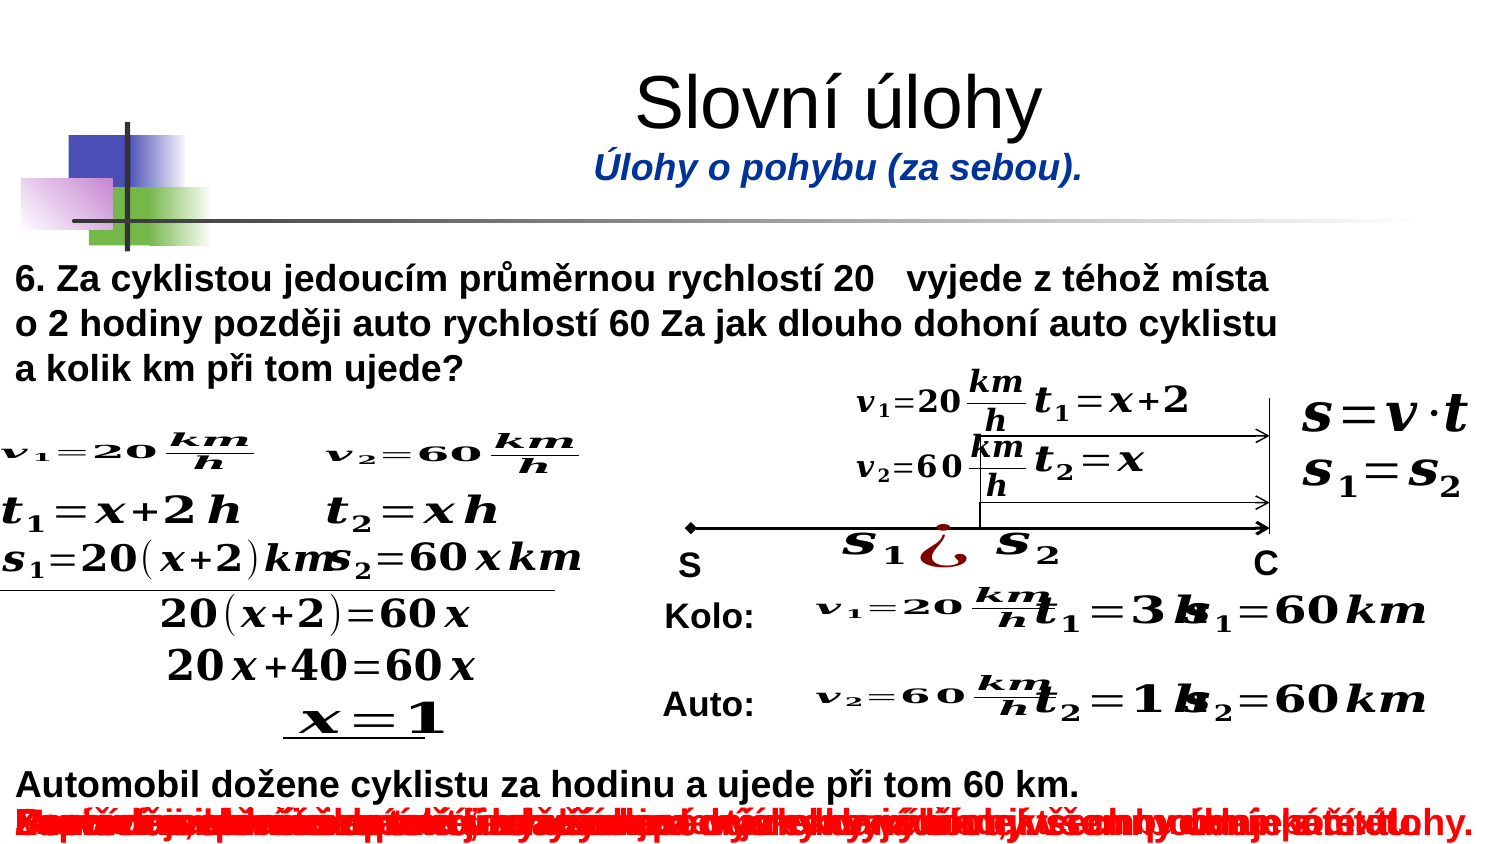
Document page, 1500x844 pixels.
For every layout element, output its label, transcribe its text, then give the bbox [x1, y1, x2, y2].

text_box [690, 435, 1265, 502]
text_box Auto: [647, 679, 854, 727]
text_box C [1238, 537, 1314, 585]
text_box Automobil dožene cyklistu za hodinu a ujede při tom 60 km. [0, 752, 1500, 812]
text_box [690, 502, 1265, 529]
text_box Kolo: [649, 590, 800, 638]
text_box Zapíšeme slovní odpověď na všechna otázky dané úlohy. [0, 812, 1500, 844]
text_box S [663, 539, 739, 588]
text_box Slovní úlohy Úlohy o pohybu (za sebou). [177, 43, 1500, 198]
